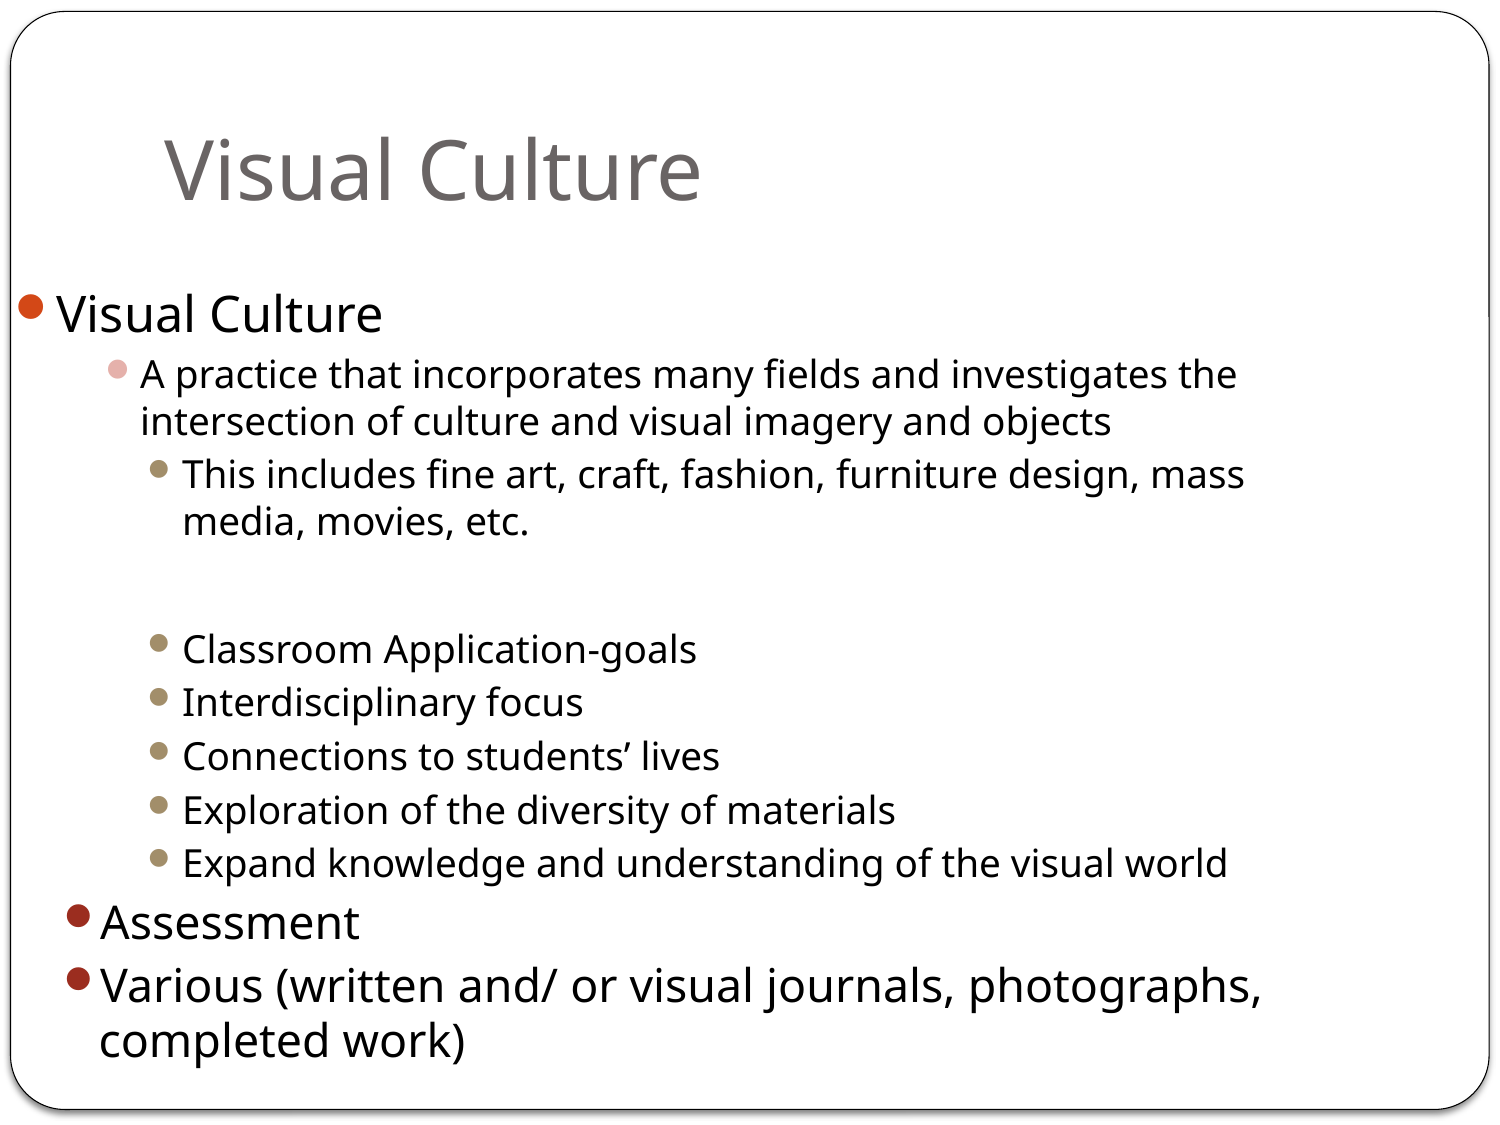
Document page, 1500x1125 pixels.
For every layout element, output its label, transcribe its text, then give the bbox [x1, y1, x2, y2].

list Visual Culture A practice that incorporates many fields and investigates the intersection of culture and visual imagery and objects This includes fine art, craft, fashion, furniture design, mass media, movies, etc. Classroom Application-goals Interdisciplinary focus Connections to students’ lives Exploration of the diversity of materials Expand knowledge and understanding of the visual world Assessment Various (written and/ or visual journals, photographs, completed work) [0, 275, 1350, 1079]
title Visual Culture [150, 45, 1425, 233]
